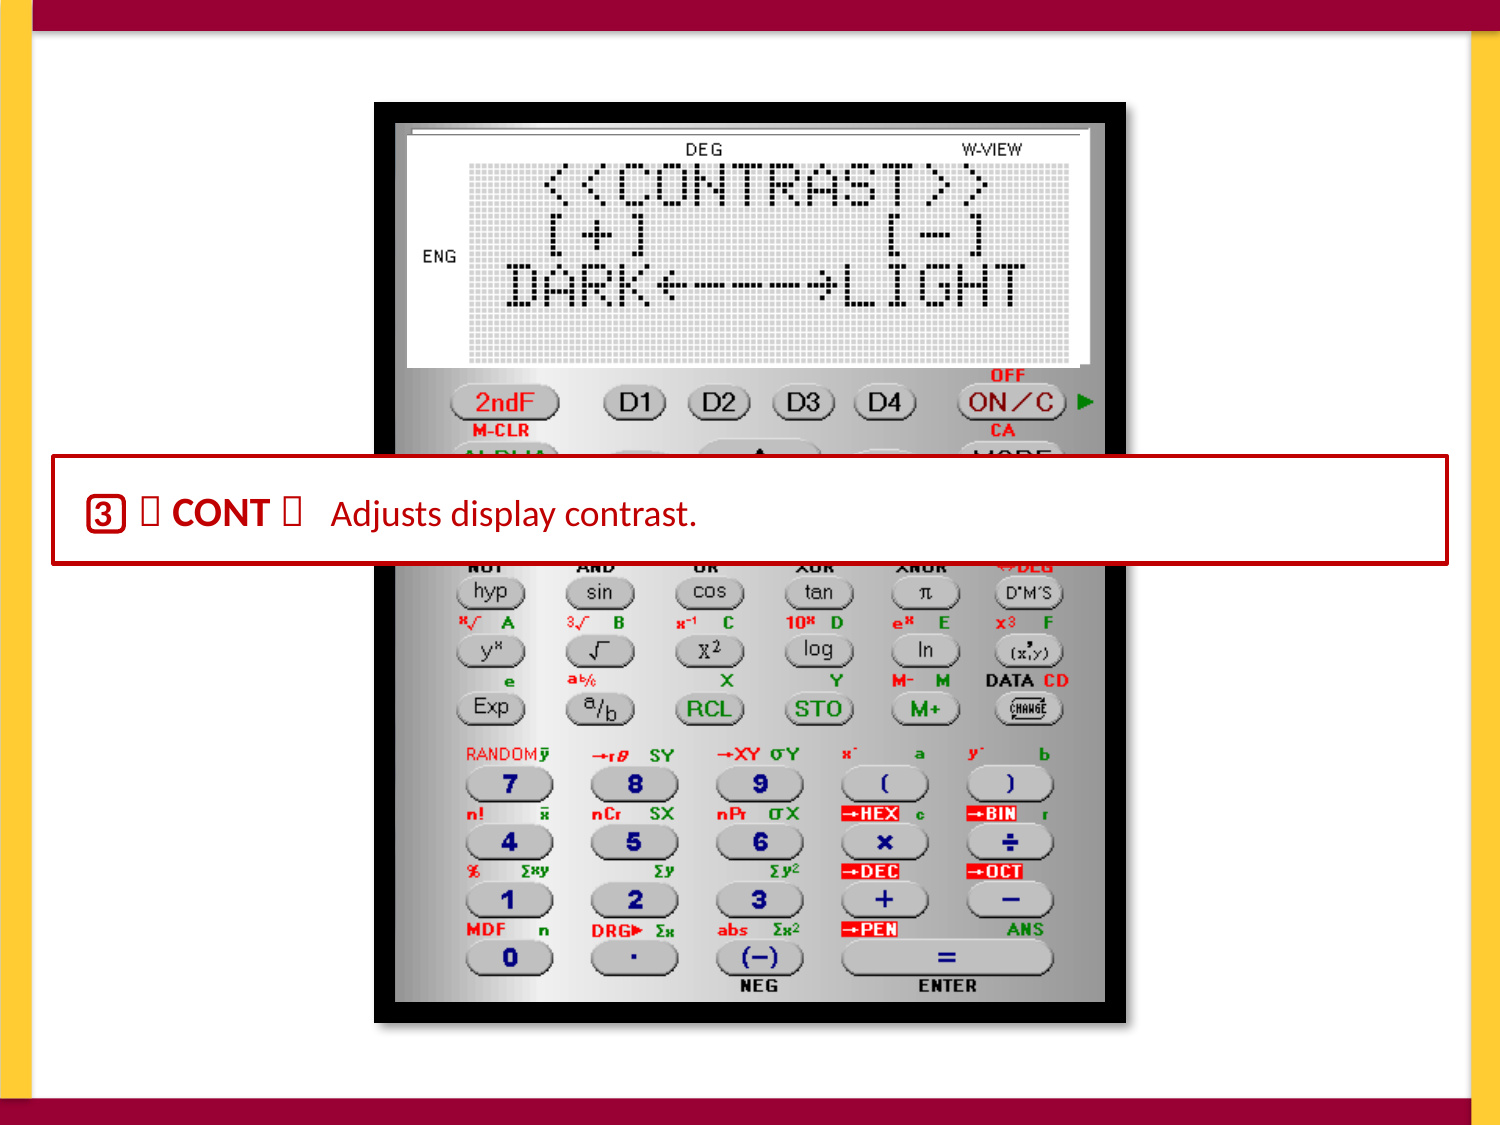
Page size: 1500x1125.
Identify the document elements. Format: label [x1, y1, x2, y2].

text_box [52, 455, 1448, 564]
picture [395, 566, 1105, 1002]
picture [395, 123, 1105, 454]
